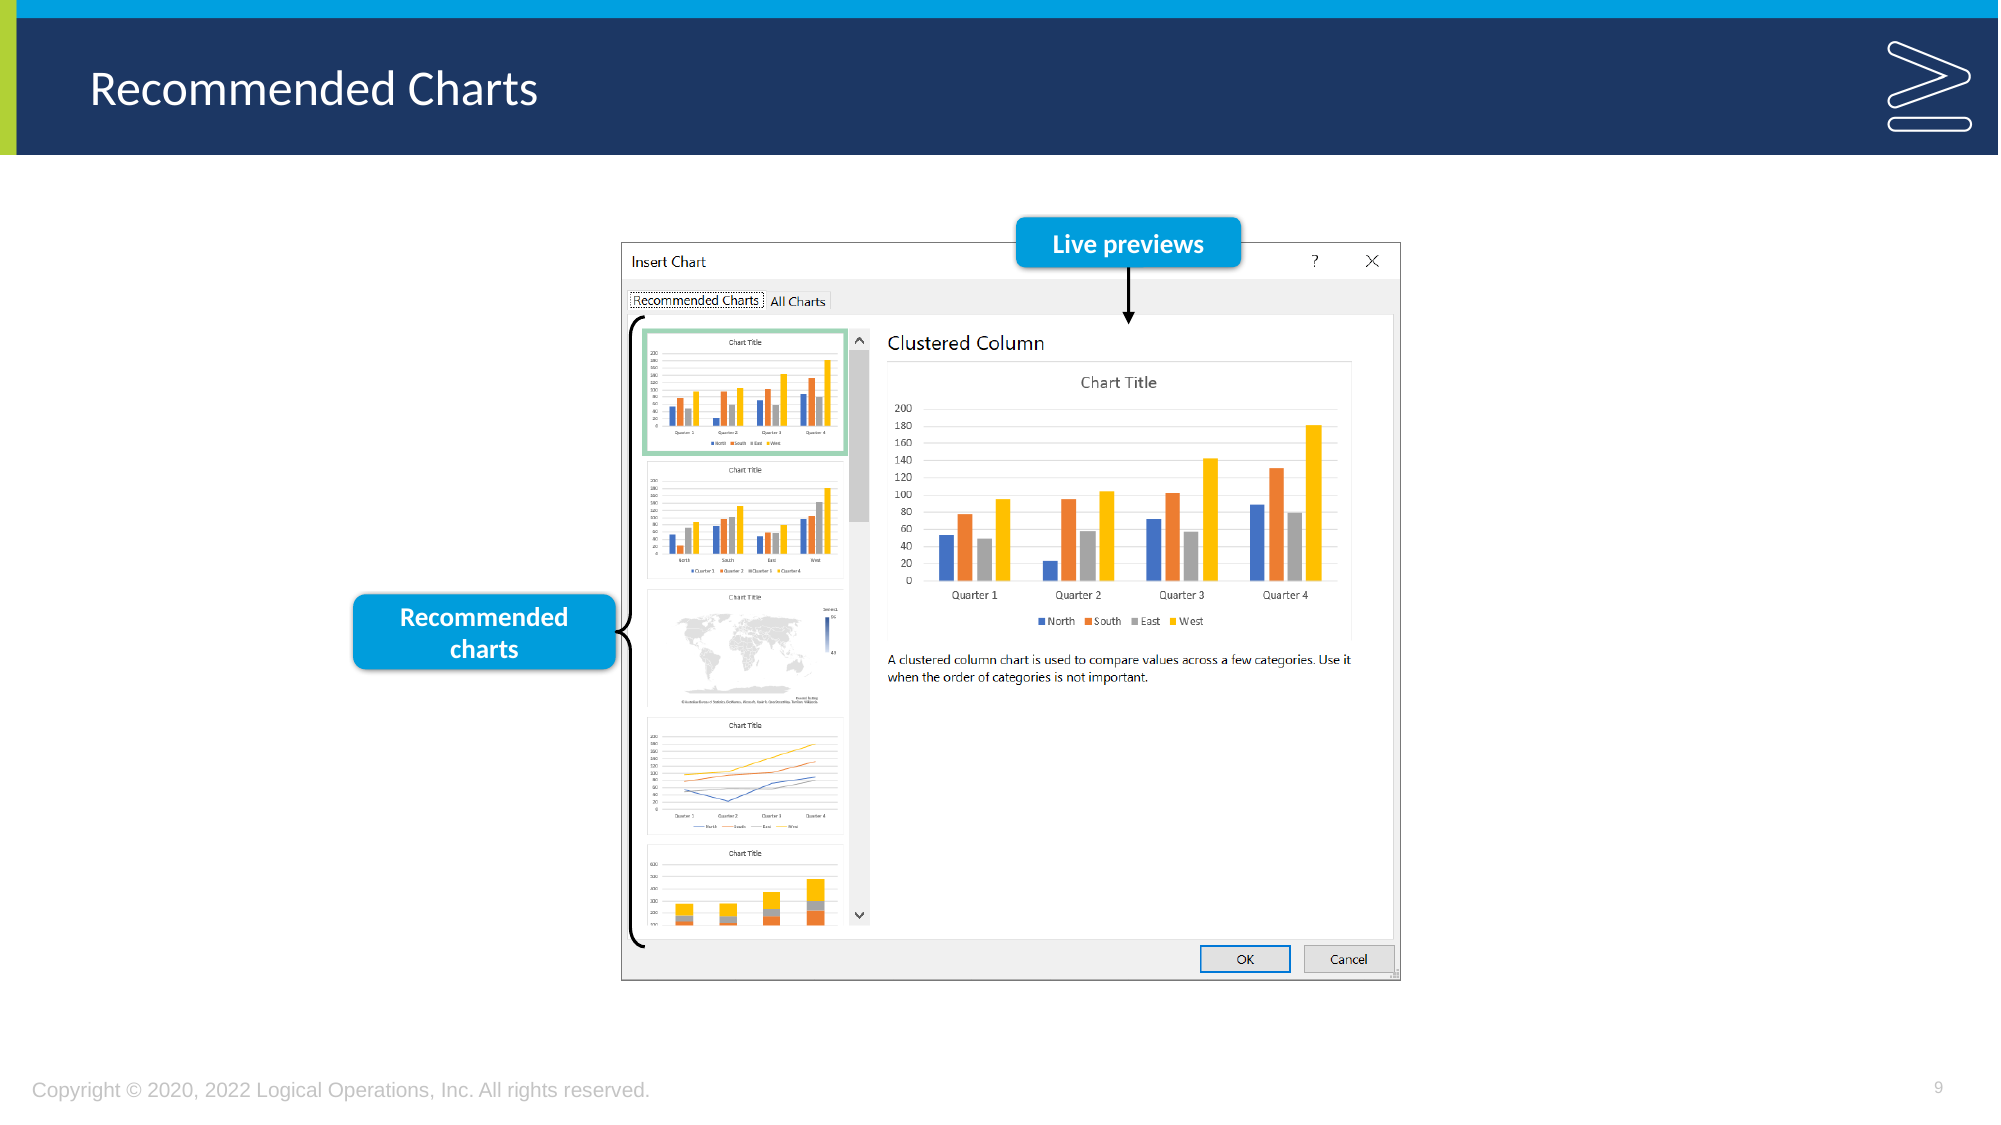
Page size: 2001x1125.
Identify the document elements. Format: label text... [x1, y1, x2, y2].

picture [0, 0, 74, 155]
title Recommended Charts [74, 16, 1850, 155]
slide_number 9 [1491, 1057, 1959, 1118]
picture [1850, 19, 1998, 155]
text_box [352, 216, 1401, 981]
